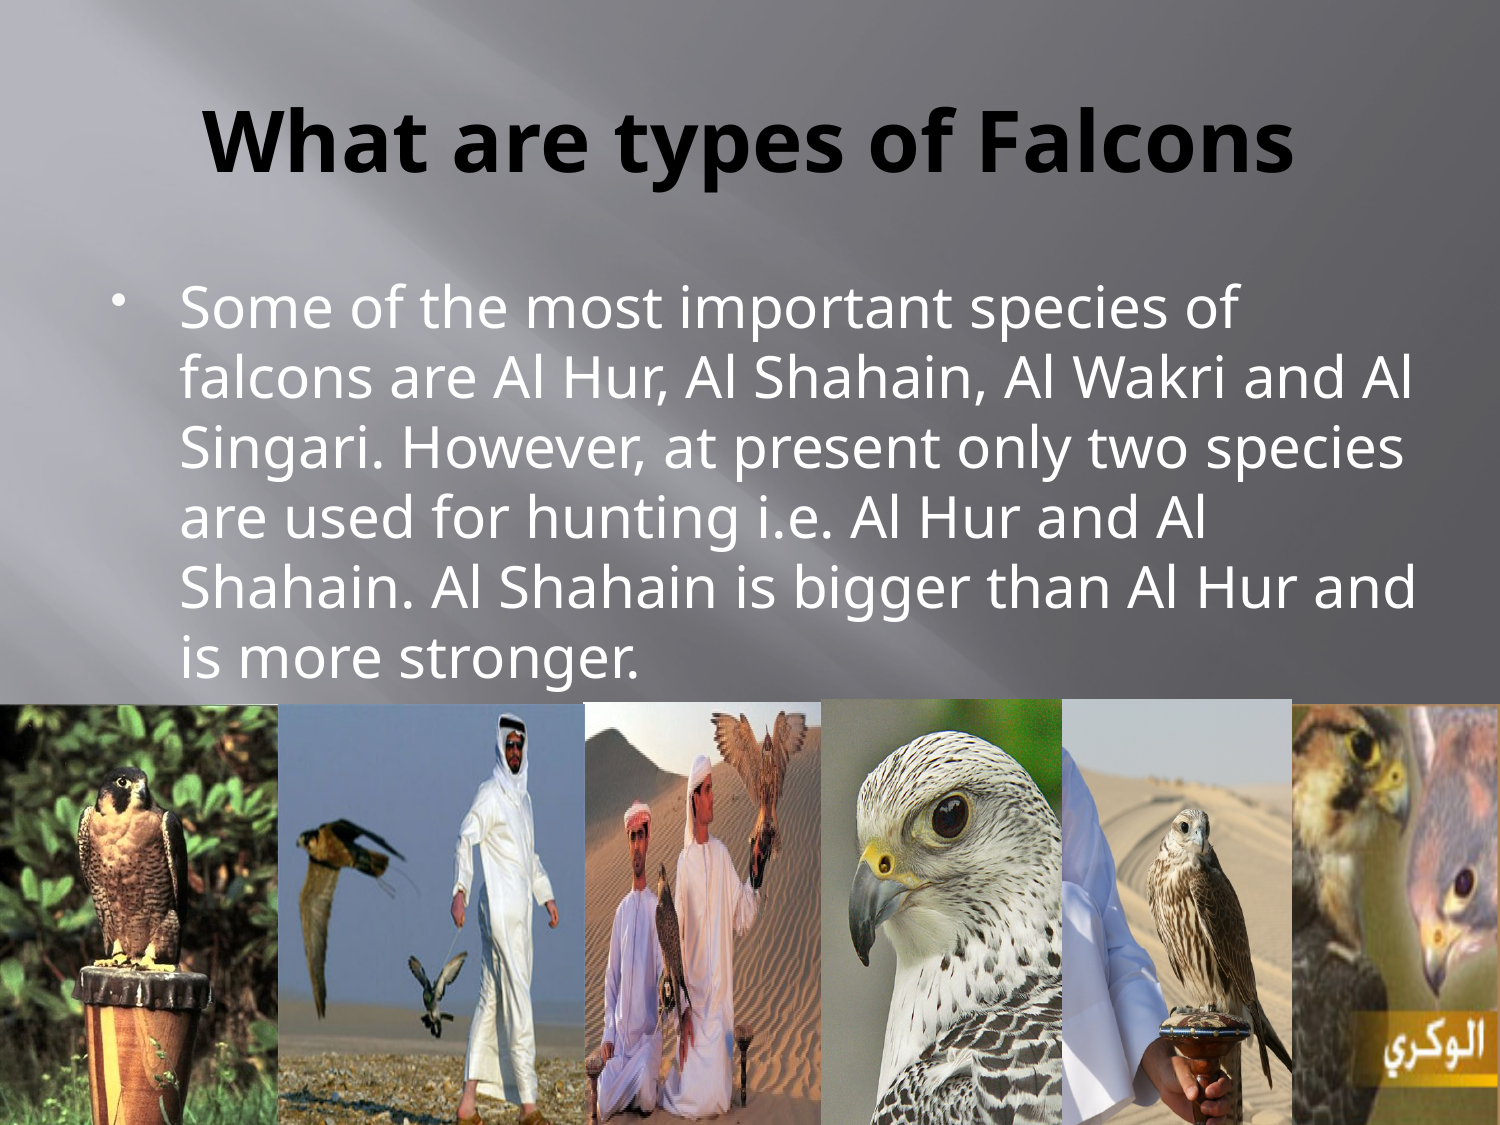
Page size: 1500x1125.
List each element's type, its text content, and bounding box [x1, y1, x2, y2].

picture [0, 699, 1500, 1125]
list Some of the most important species of falcons are Al Hur, Al Shahain, Al Wakri and Al Singari. However, at present only two species are used for hunting i.e. Al Hur and Al Shahain. Al Shahain is bigger than Al Hur and is more stronger. [75, 262, 1438, 704]
title What are types of Falcons [75, 45, 1425, 233]
